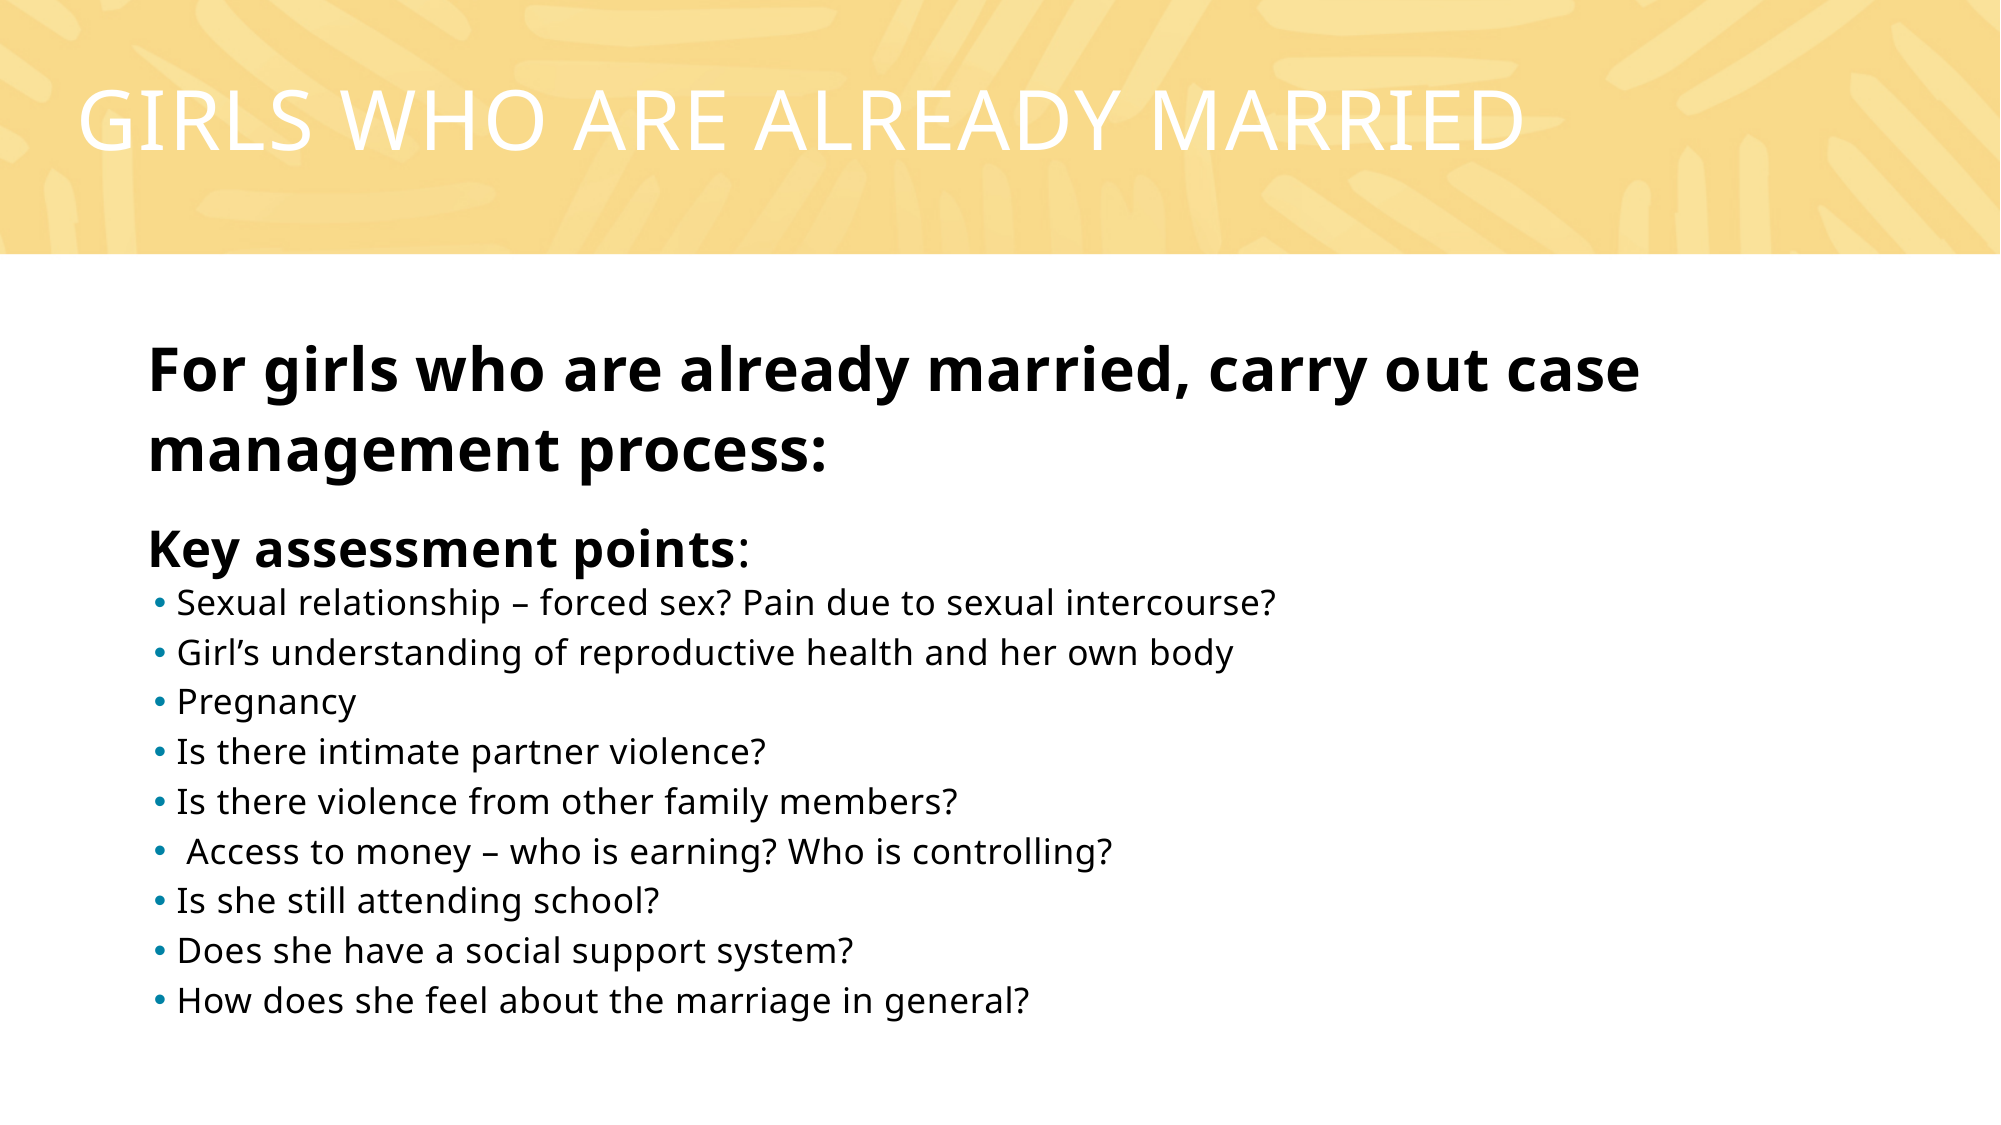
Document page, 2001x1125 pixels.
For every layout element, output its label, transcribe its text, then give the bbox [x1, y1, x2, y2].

list For girls who are already married, carry out case management process: Key assessment points: Sexual relationship – forced sex? Pain due to sexual intercourse? Girl’s understanding of reproductive health and her own body Pregnancy Is there intimate partner violence? Is there violence from other family members? Access to money – who is earning? Who is controlling? Is she still attending school? Does she have a social support system? How does she feel about the marriage in general? [124, 315, 1798, 1036]
picture [0, 0, 2000, 1125]
title girls WHO ARE already married [61, 33, 1938, 220]
